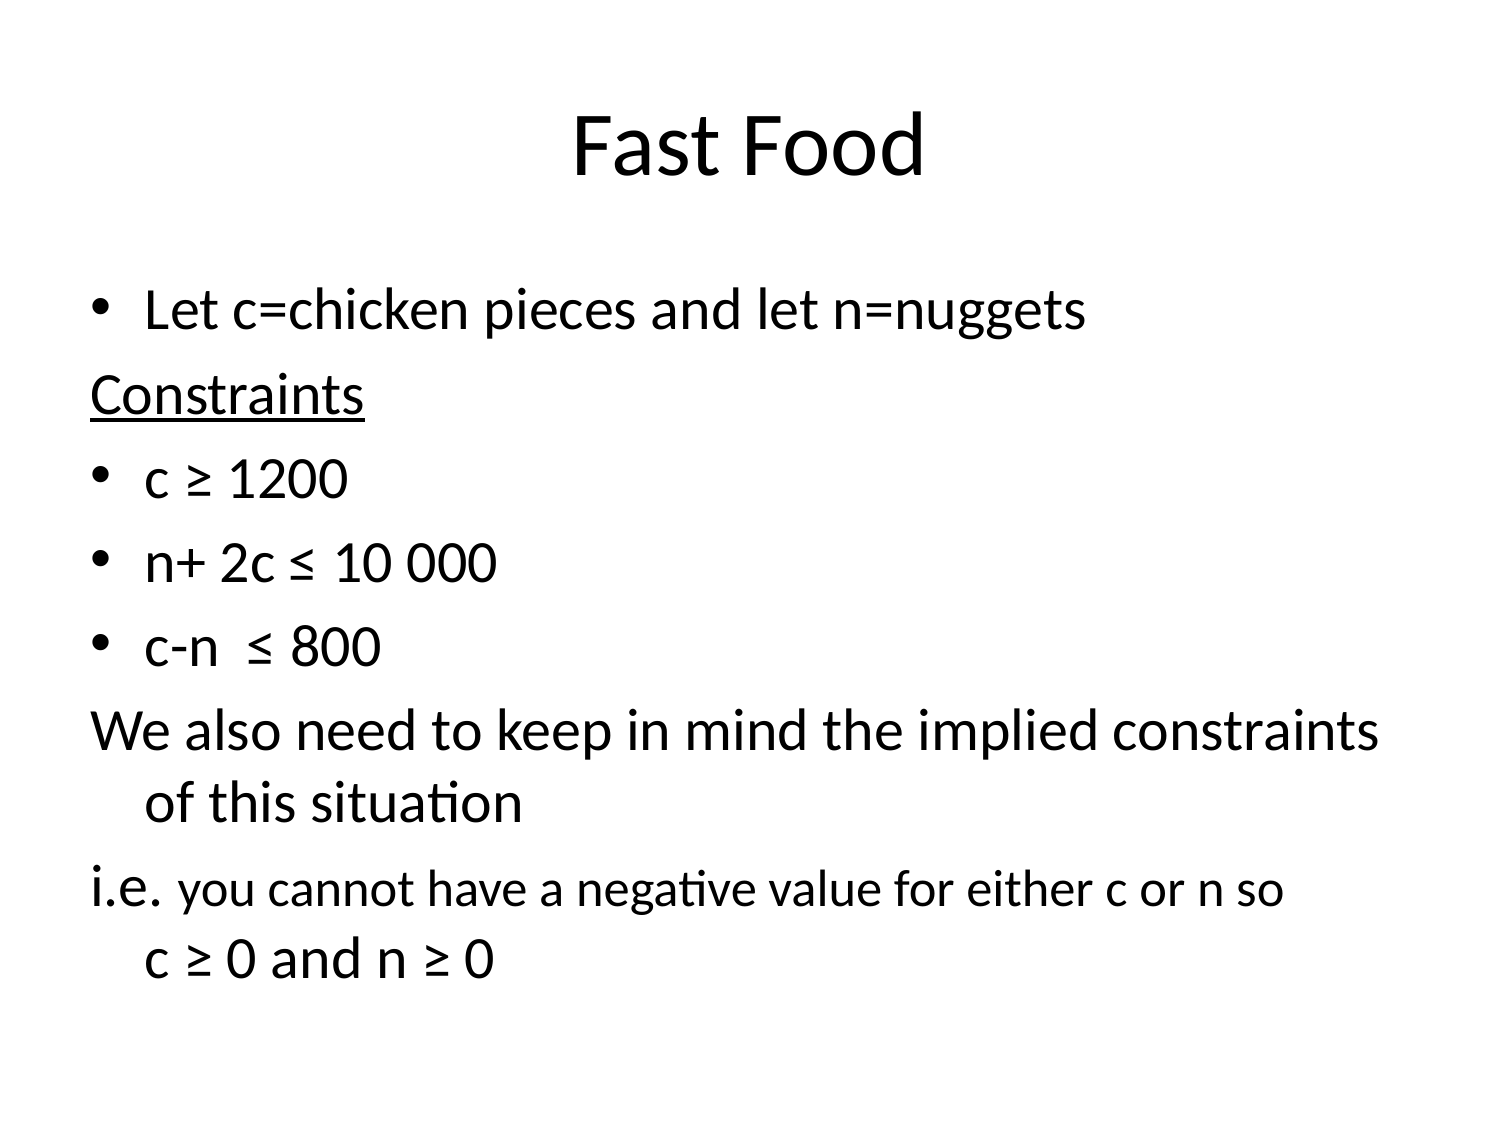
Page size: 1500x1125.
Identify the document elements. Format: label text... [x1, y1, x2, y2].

title Fast Food [75, 45, 1425, 233]
list Let c=chicken pieces and let n=nuggets Constraints c ≥ 1200 n+ 2c ≤ 10 000 c-n ≤ 800 We also need to keep in mind the implied constraints of this situation i.e. you cannot have a negative value for either c or n so c ≥ 0 and n ≥ 0 [75, 262, 1425, 1005]
